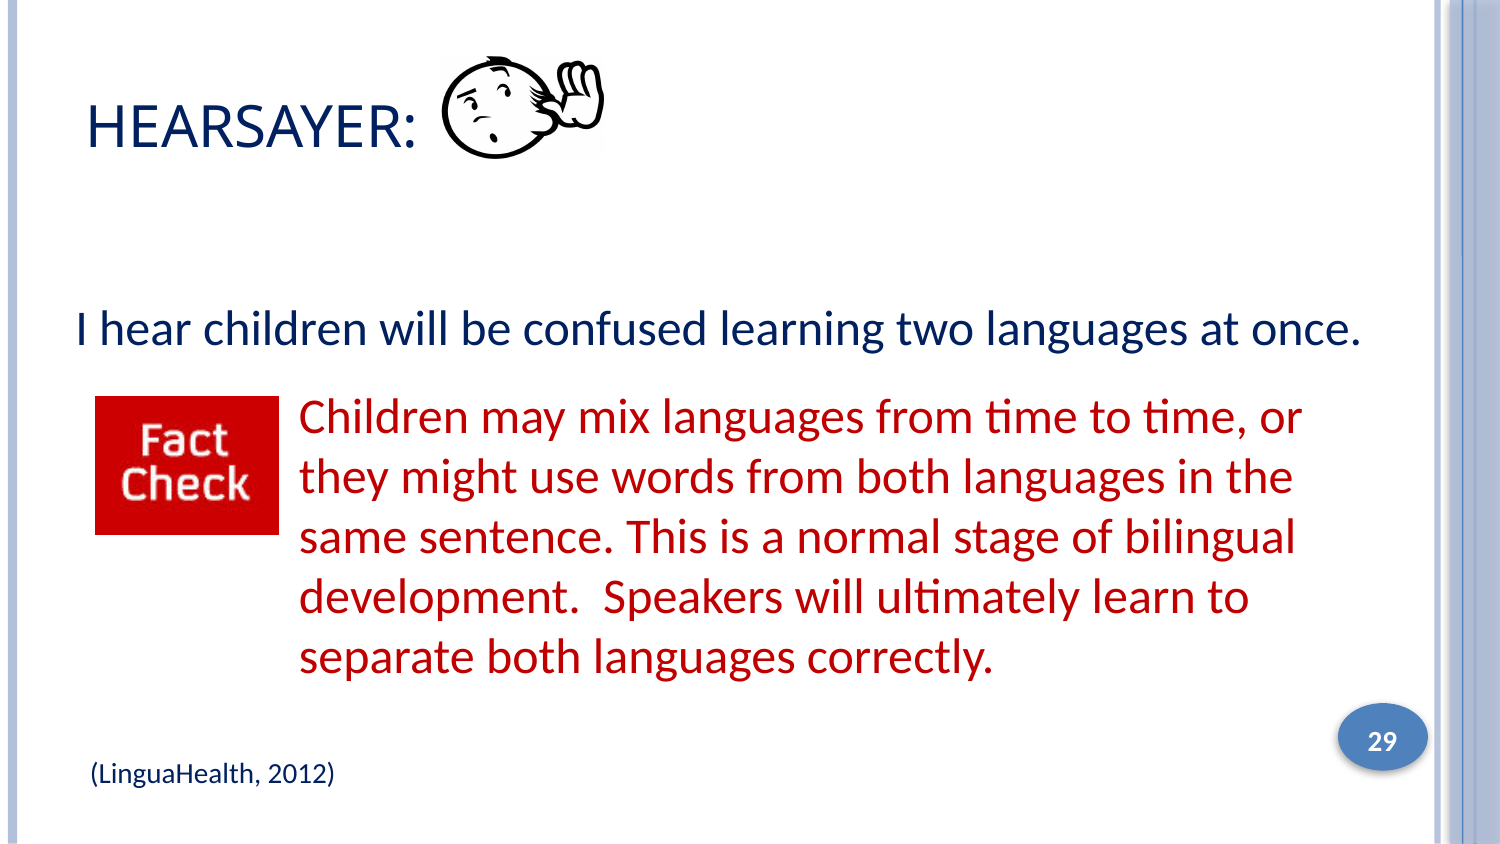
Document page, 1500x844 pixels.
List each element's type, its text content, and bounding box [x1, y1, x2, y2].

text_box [59, 55, 606, 169]
list I hear children will be confused learning two languages at once. [60, 271, 1447, 422]
picture [94, 396, 280, 535]
text_box (LinguaHealth, 2012) [75, 746, 413, 797]
text_box Children may mix languages from time to time, or they might use words from both languages in the same sentence. This is a normal stage of bilingual development. Speakers will ultimately learn to separate both languages correctly. [284, 375, 1408, 691]
slide_number 29 [1337, 707, 1428, 772]
